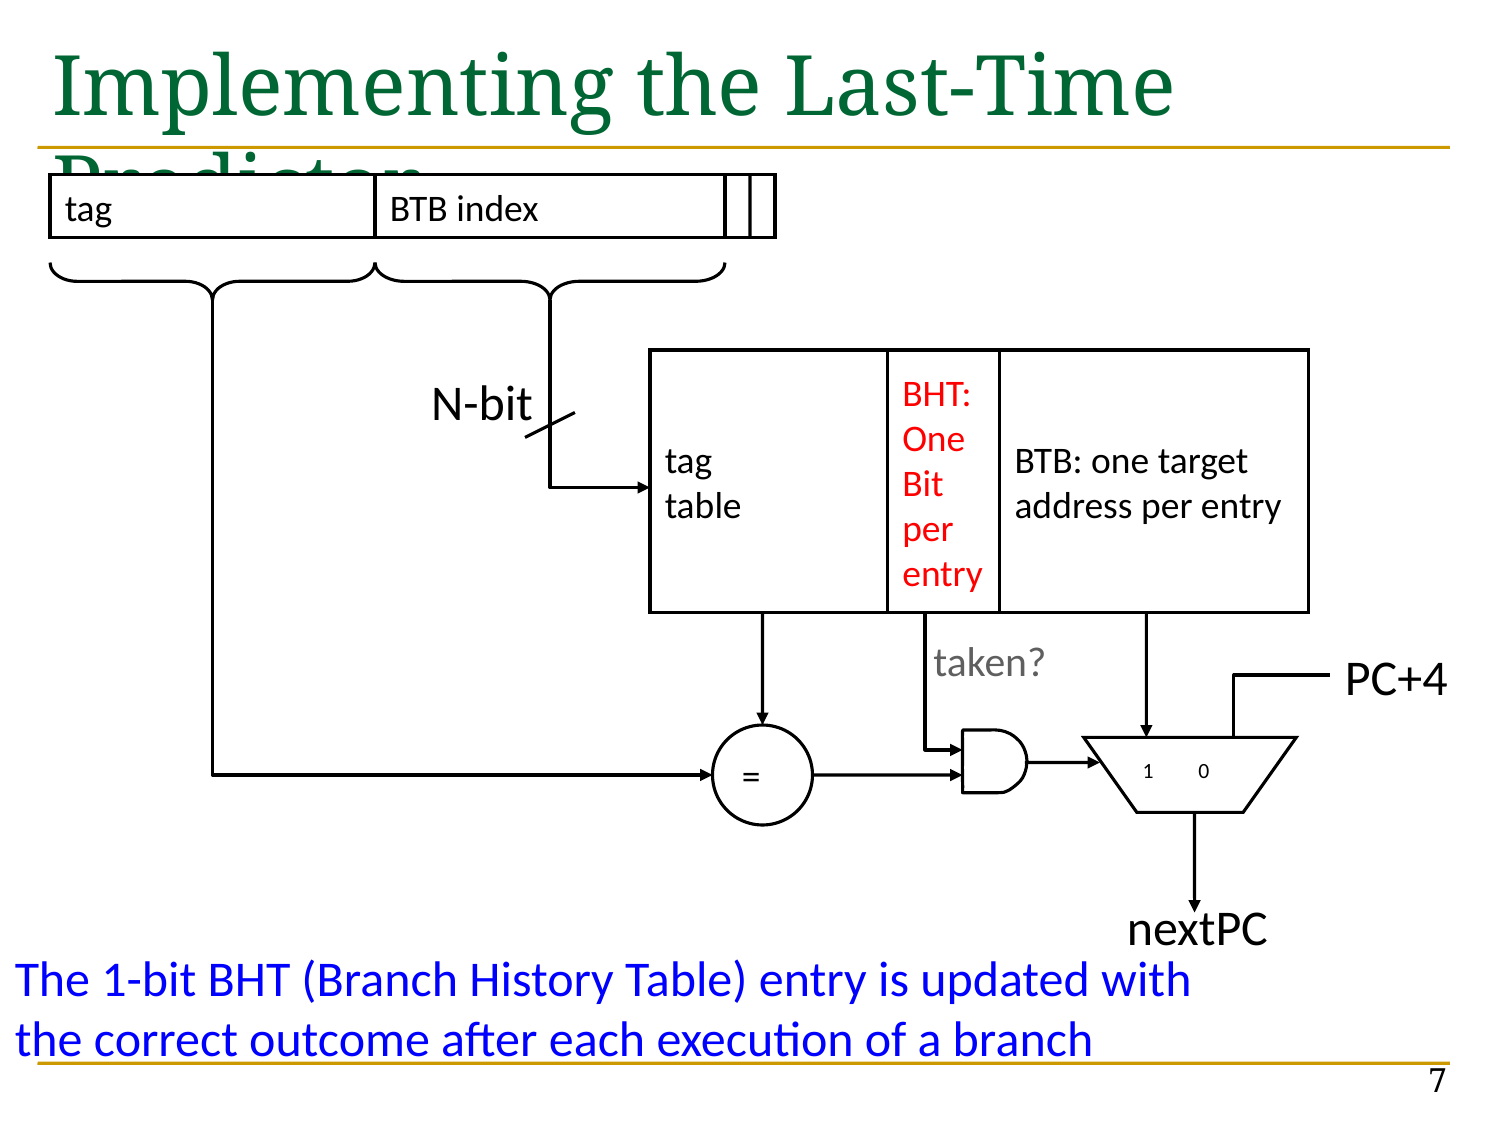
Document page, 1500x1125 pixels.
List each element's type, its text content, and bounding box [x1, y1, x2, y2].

text_box [212, 299, 713, 782]
text_box nextPC [1112, 888, 1284, 964]
text_box [1233, 674, 1330, 738]
text_box N-bit [416, 363, 548, 439]
text_box [962, 729, 1028, 793]
text_box tag [50, 174, 375, 238]
text_box BTB: one target address per entry [1000, 350, 1309, 613]
text_box [1140, 612, 1153, 737]
text_box [756, 612, 769, 725]
text_box [1024, 756, 1100, 769]
text_box [924, 612, 929, 627]
text_box The 1-bit BHT (Branch History Table) entry is updated with the correct outcome after each execution of a branch [0, 938, 1225, 1074]
text_box [924, 693, 963, 757]
text_box PC+4 [1330, 638, 1463, 714]
text_box [725, 174, 750, 238]
text_box BTB index [375, 174, 725, 238]
text_box = [712, 725, 813, 826]
text_box 1 0 [1083, 737, 1297, 813]
text_box [549, 299, 649, 494]
text_box BHT: One Bit per entry [887, 350, 1000, 613]
text_box [375, 262, 726, 299]
title Implementing the Last-Time Predictor [37, 24, 1450, 200]
text_box [751, 174, 775, 238]
text_box [50, 262, 375, 299]
slide_number 7 [1111, 1036, 1462, 1112]
text_box tag table [649, 350, 887, 613]
text_box taken? [918, 627, 1062, 693]
text_box [812, 768, 962, 782]
